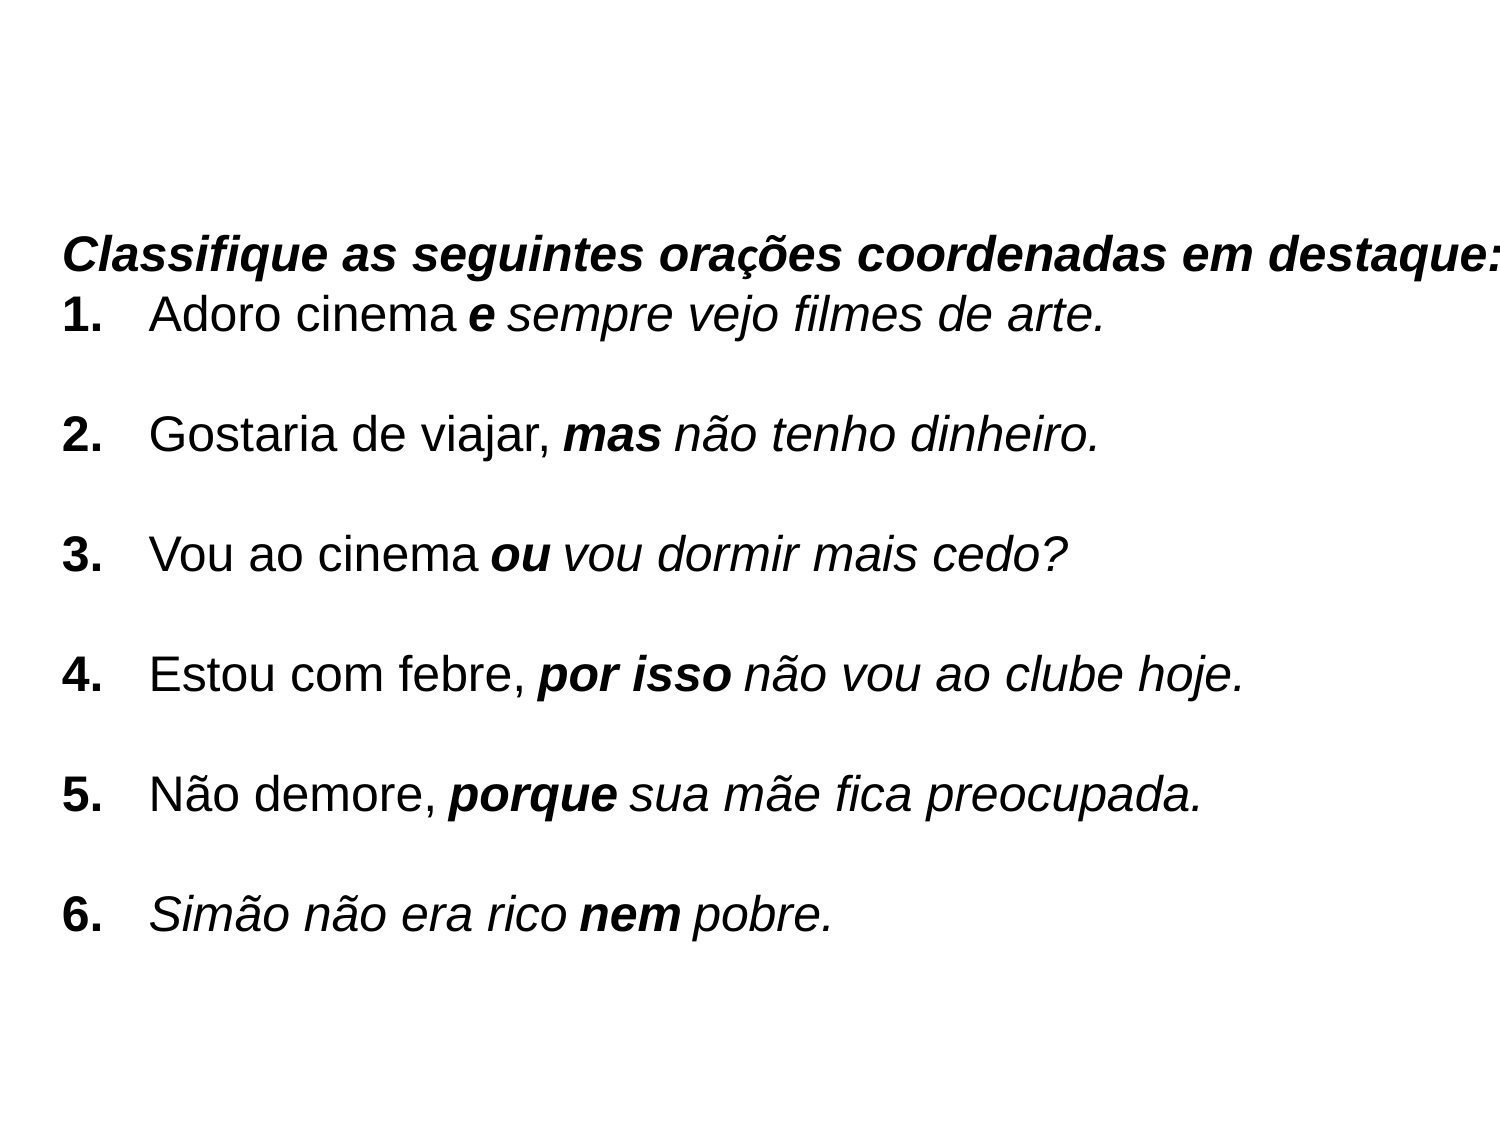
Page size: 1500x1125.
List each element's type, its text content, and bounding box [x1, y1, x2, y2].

text_box Classifique as seguintes orações coordenadas em destaque: 1. Adoro cinema e sempre vejo filmes de arte. 2. Gostaria de viajar, mas não tenho dinheiro. 3. Vou ao cinema ou vou dormir mais cedo? 4. Estou com febre, por isso não vou ao clube hoje. 5. Não demore, porque sua mãe fica preocupada. 6. Simão não era rico nem pobre. [46, 0, 1500, 994]
